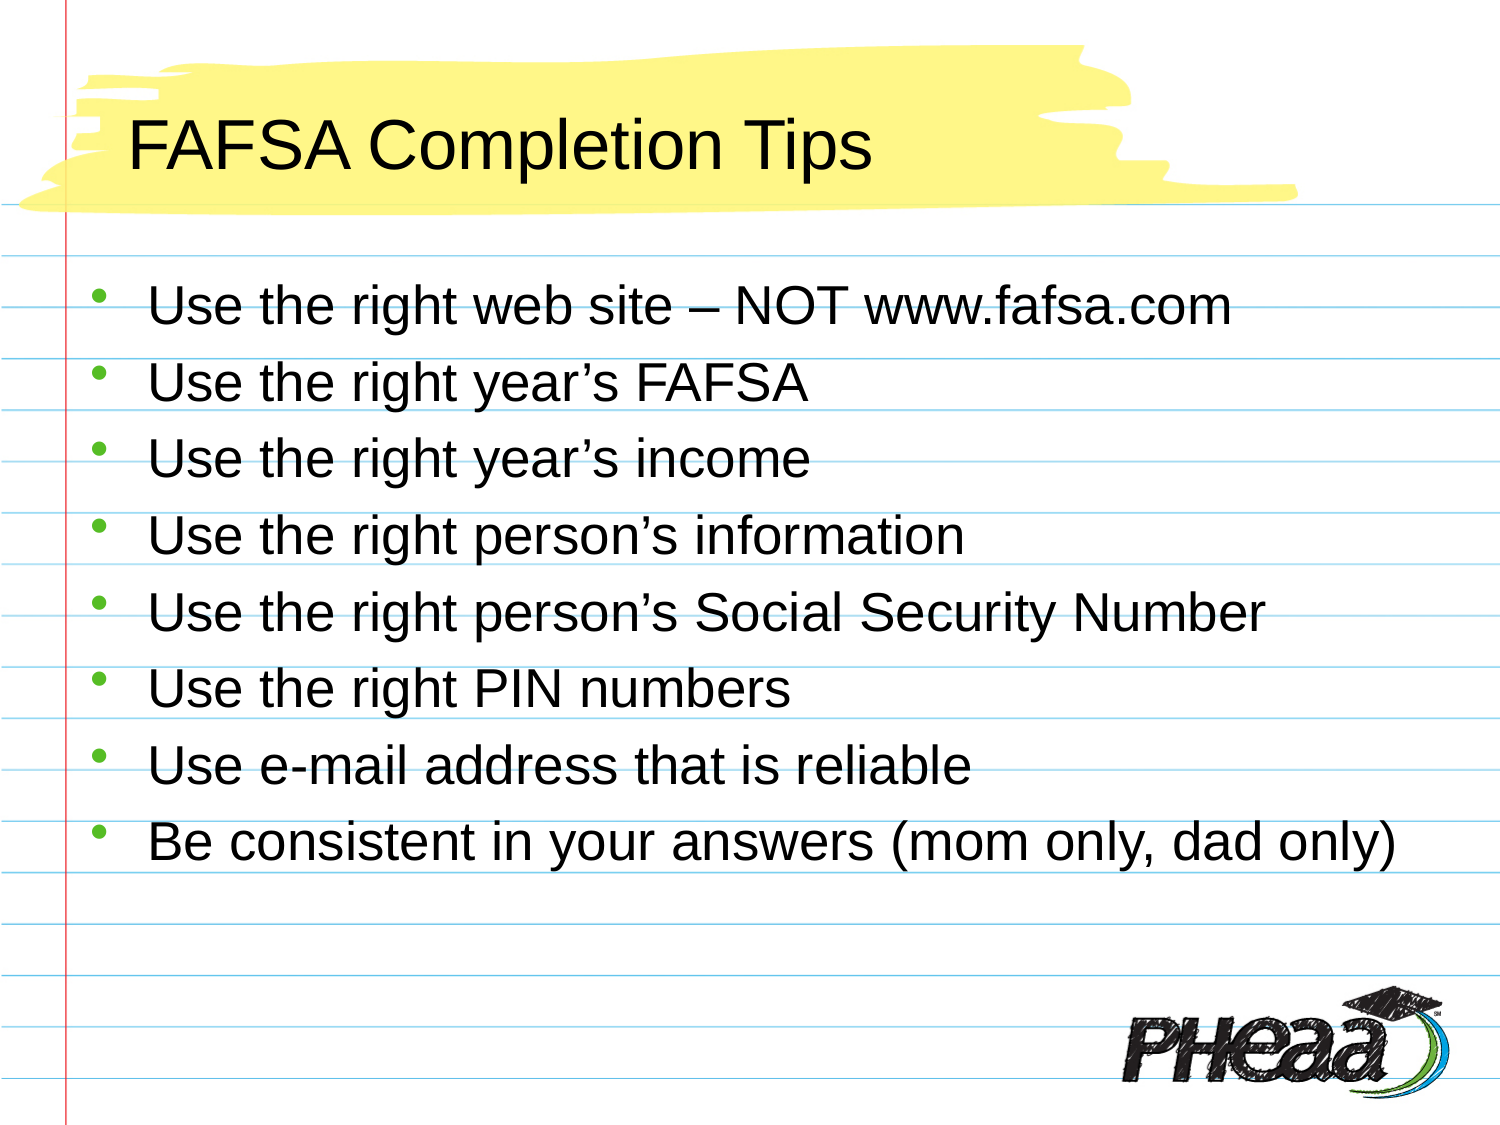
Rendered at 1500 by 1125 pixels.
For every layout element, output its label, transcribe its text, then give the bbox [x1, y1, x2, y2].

picture [0, 0, 1500, 1125]
list Use the right web site – NOT www.fafsa.com Use the right year’s FAFSA Use the right year’s income Use the right person’s information Use the right person’s Social Security Number Use the right PIN numbers Use e-mail address that is reliable Be consistent in your answers (mom only, dad only) [75, 262, 1425, 918]
title FAFSA Completion Tips [112, 82, 1463, 200]
